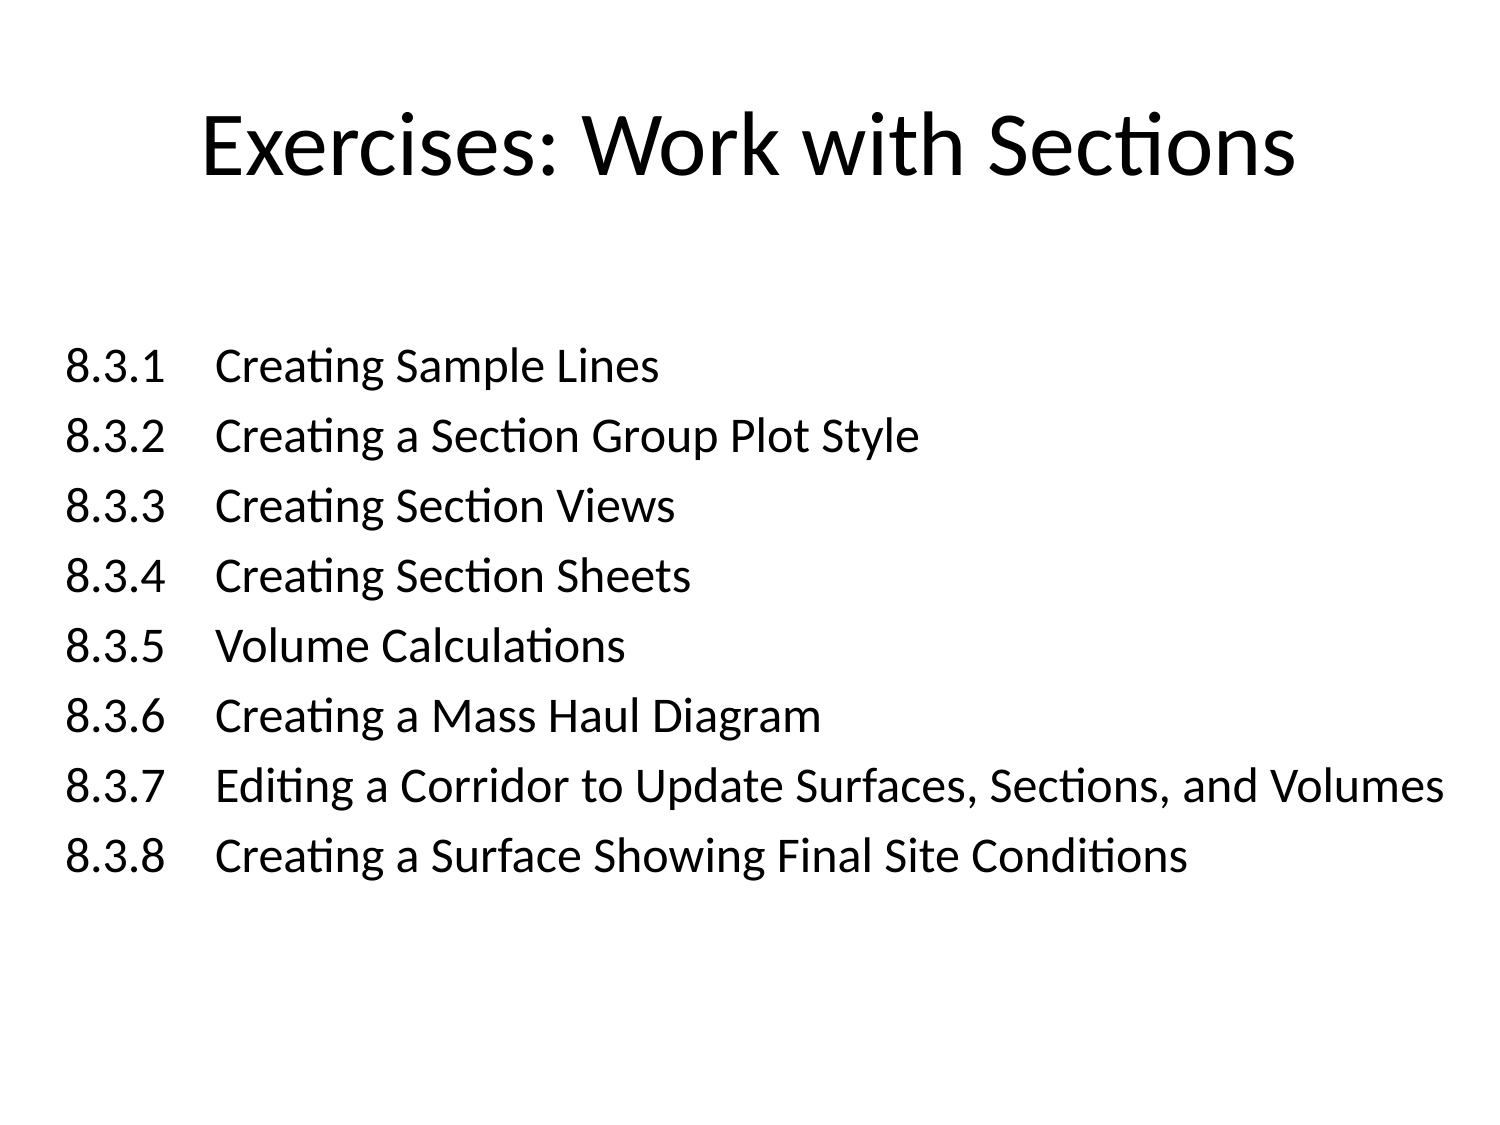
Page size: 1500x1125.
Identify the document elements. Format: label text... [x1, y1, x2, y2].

list 8.3.1 Creating Sample Lines 8.3.2 Creating a Section Group Plot Style 8.3.3 Creating Section Views 8.3.4 Creating Section Sheets 8.3.5 Volume Calculations 8.3.6 Creating a Mass Haul Diagram 8.3.7 Editing a Corridor to Update Surfaces, Sections, and Volumes 8.3.8 Creating a Surface Showing Final Site Conditions [50, 324, 1463, 1025]
title Exercises: Work with Sections [75, 45, 1425, 233]
